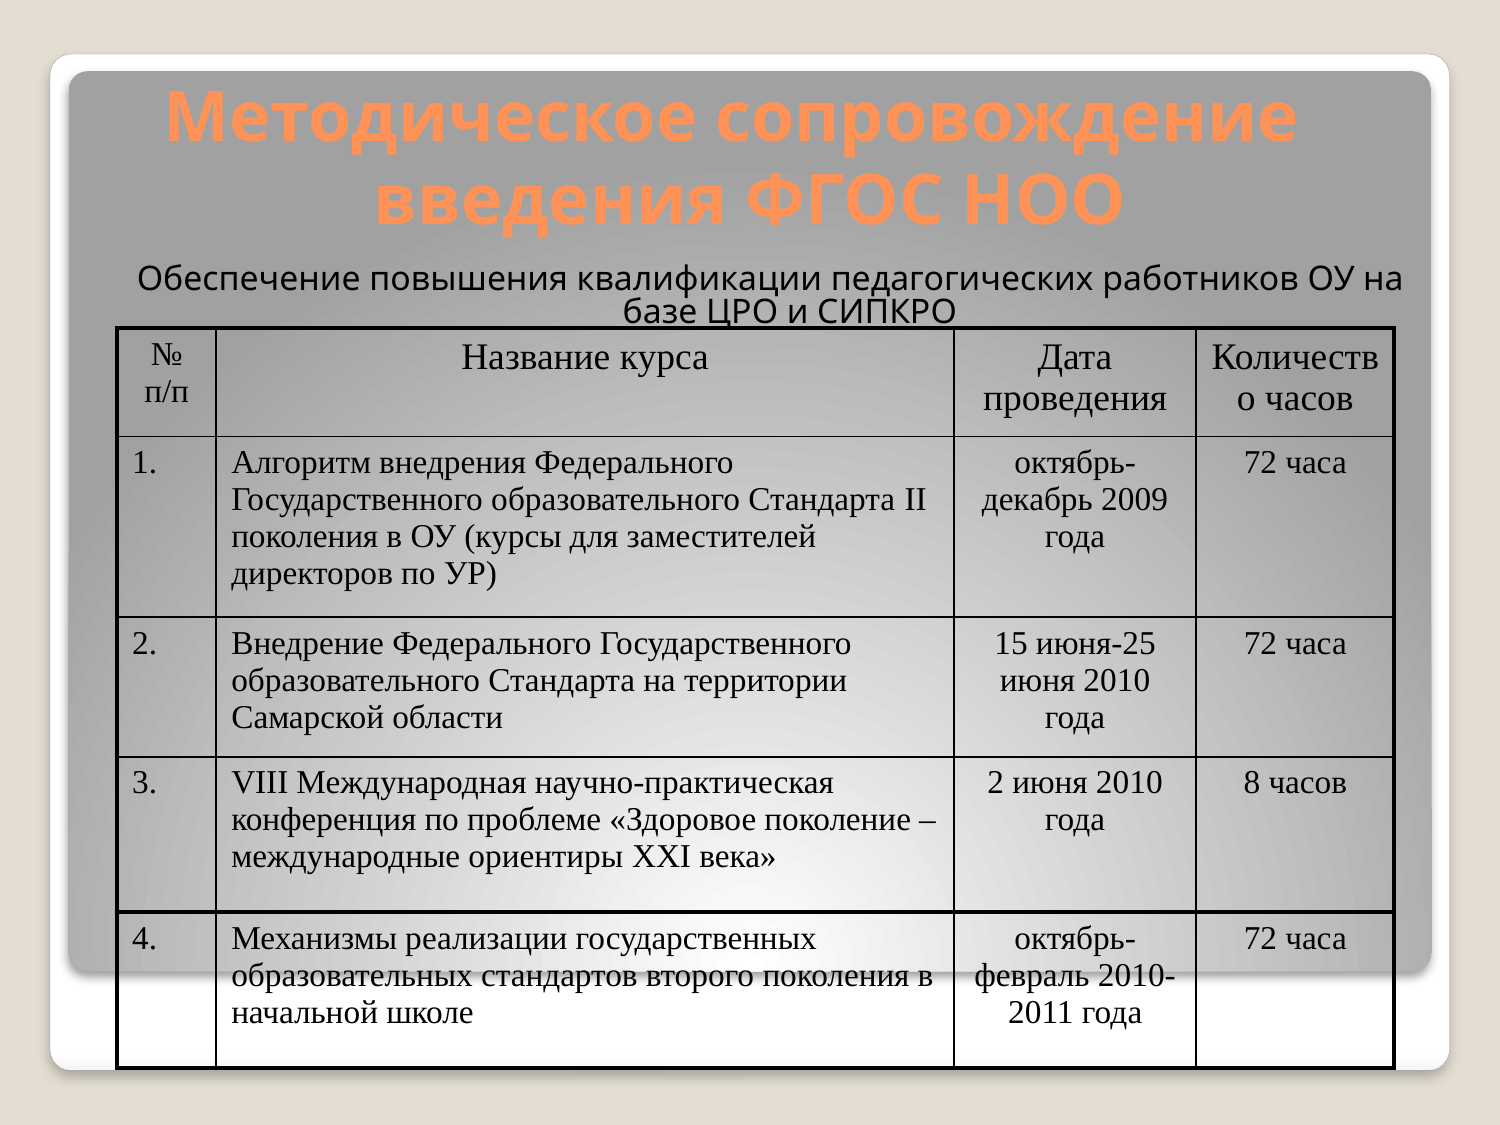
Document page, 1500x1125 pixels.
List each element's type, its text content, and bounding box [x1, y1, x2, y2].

table_header Название курса [217, 330, 953, 436]
table_cell Алгоритм внедрения Федерального Государственного образовательного Стандарта II поколения в ОУ (курсы для заместителей директоров по УР) [217, 437, 953, 616]
table_cell VIII Международная научно-практическая конференция по проблеме «Здоровое поколение – международные ориентиры XXI века» [217, 758, 953, 910]
table_cell 15 июня-25 июня 2010 года [955, 618, 1195, 756]
table_cell 8 часов [1197, 758, 1392, 910]
table_cell Внедрение Федерального Государственного образовательного Стандарта на территории Самарской области [217, 618, 953, 756]
table_cell 72 часа [1197, 437, 1392, 616]
table_cell октябрь-февраль 2010-2011 года [955, 914, 1195, 1066]
table_header Количество часов [1197, 330, 1392, 436]
table_cell 2 июня 2010 года [955, 758, 1195, 910]
list Обеспечение повышения квалификации педагогических работников ОУ на базе ЦРО и СИПКРО [75, 249, 1450, 338]
table_header Дата проведения [955, 330, 1195, 436]
table_cell Механизмы реализации государственных образовательных стандартов второго поколения в начальной школе [217, 914, 953, 1066]
table_cell 3. [119, 758, 215, 910]
table_header № п/п [119, 330, 215, 436]
table_cell 4. [119, 914, 215, 1066]
title Методическое сопровождение введения ФГОС НОО [75, 62, 1425, 247]
table_cell 2. [119, 618, 215, 756]
table_cell 72 часа [1197, 618, 1392, 756]
table_cell октябрь-декабрь 2009 года [955, 437, 1195, 616]
table_cell 1. [119, 437, 215, 616]
table_cell 72 часа [1197, 914, 1392, 1066]
